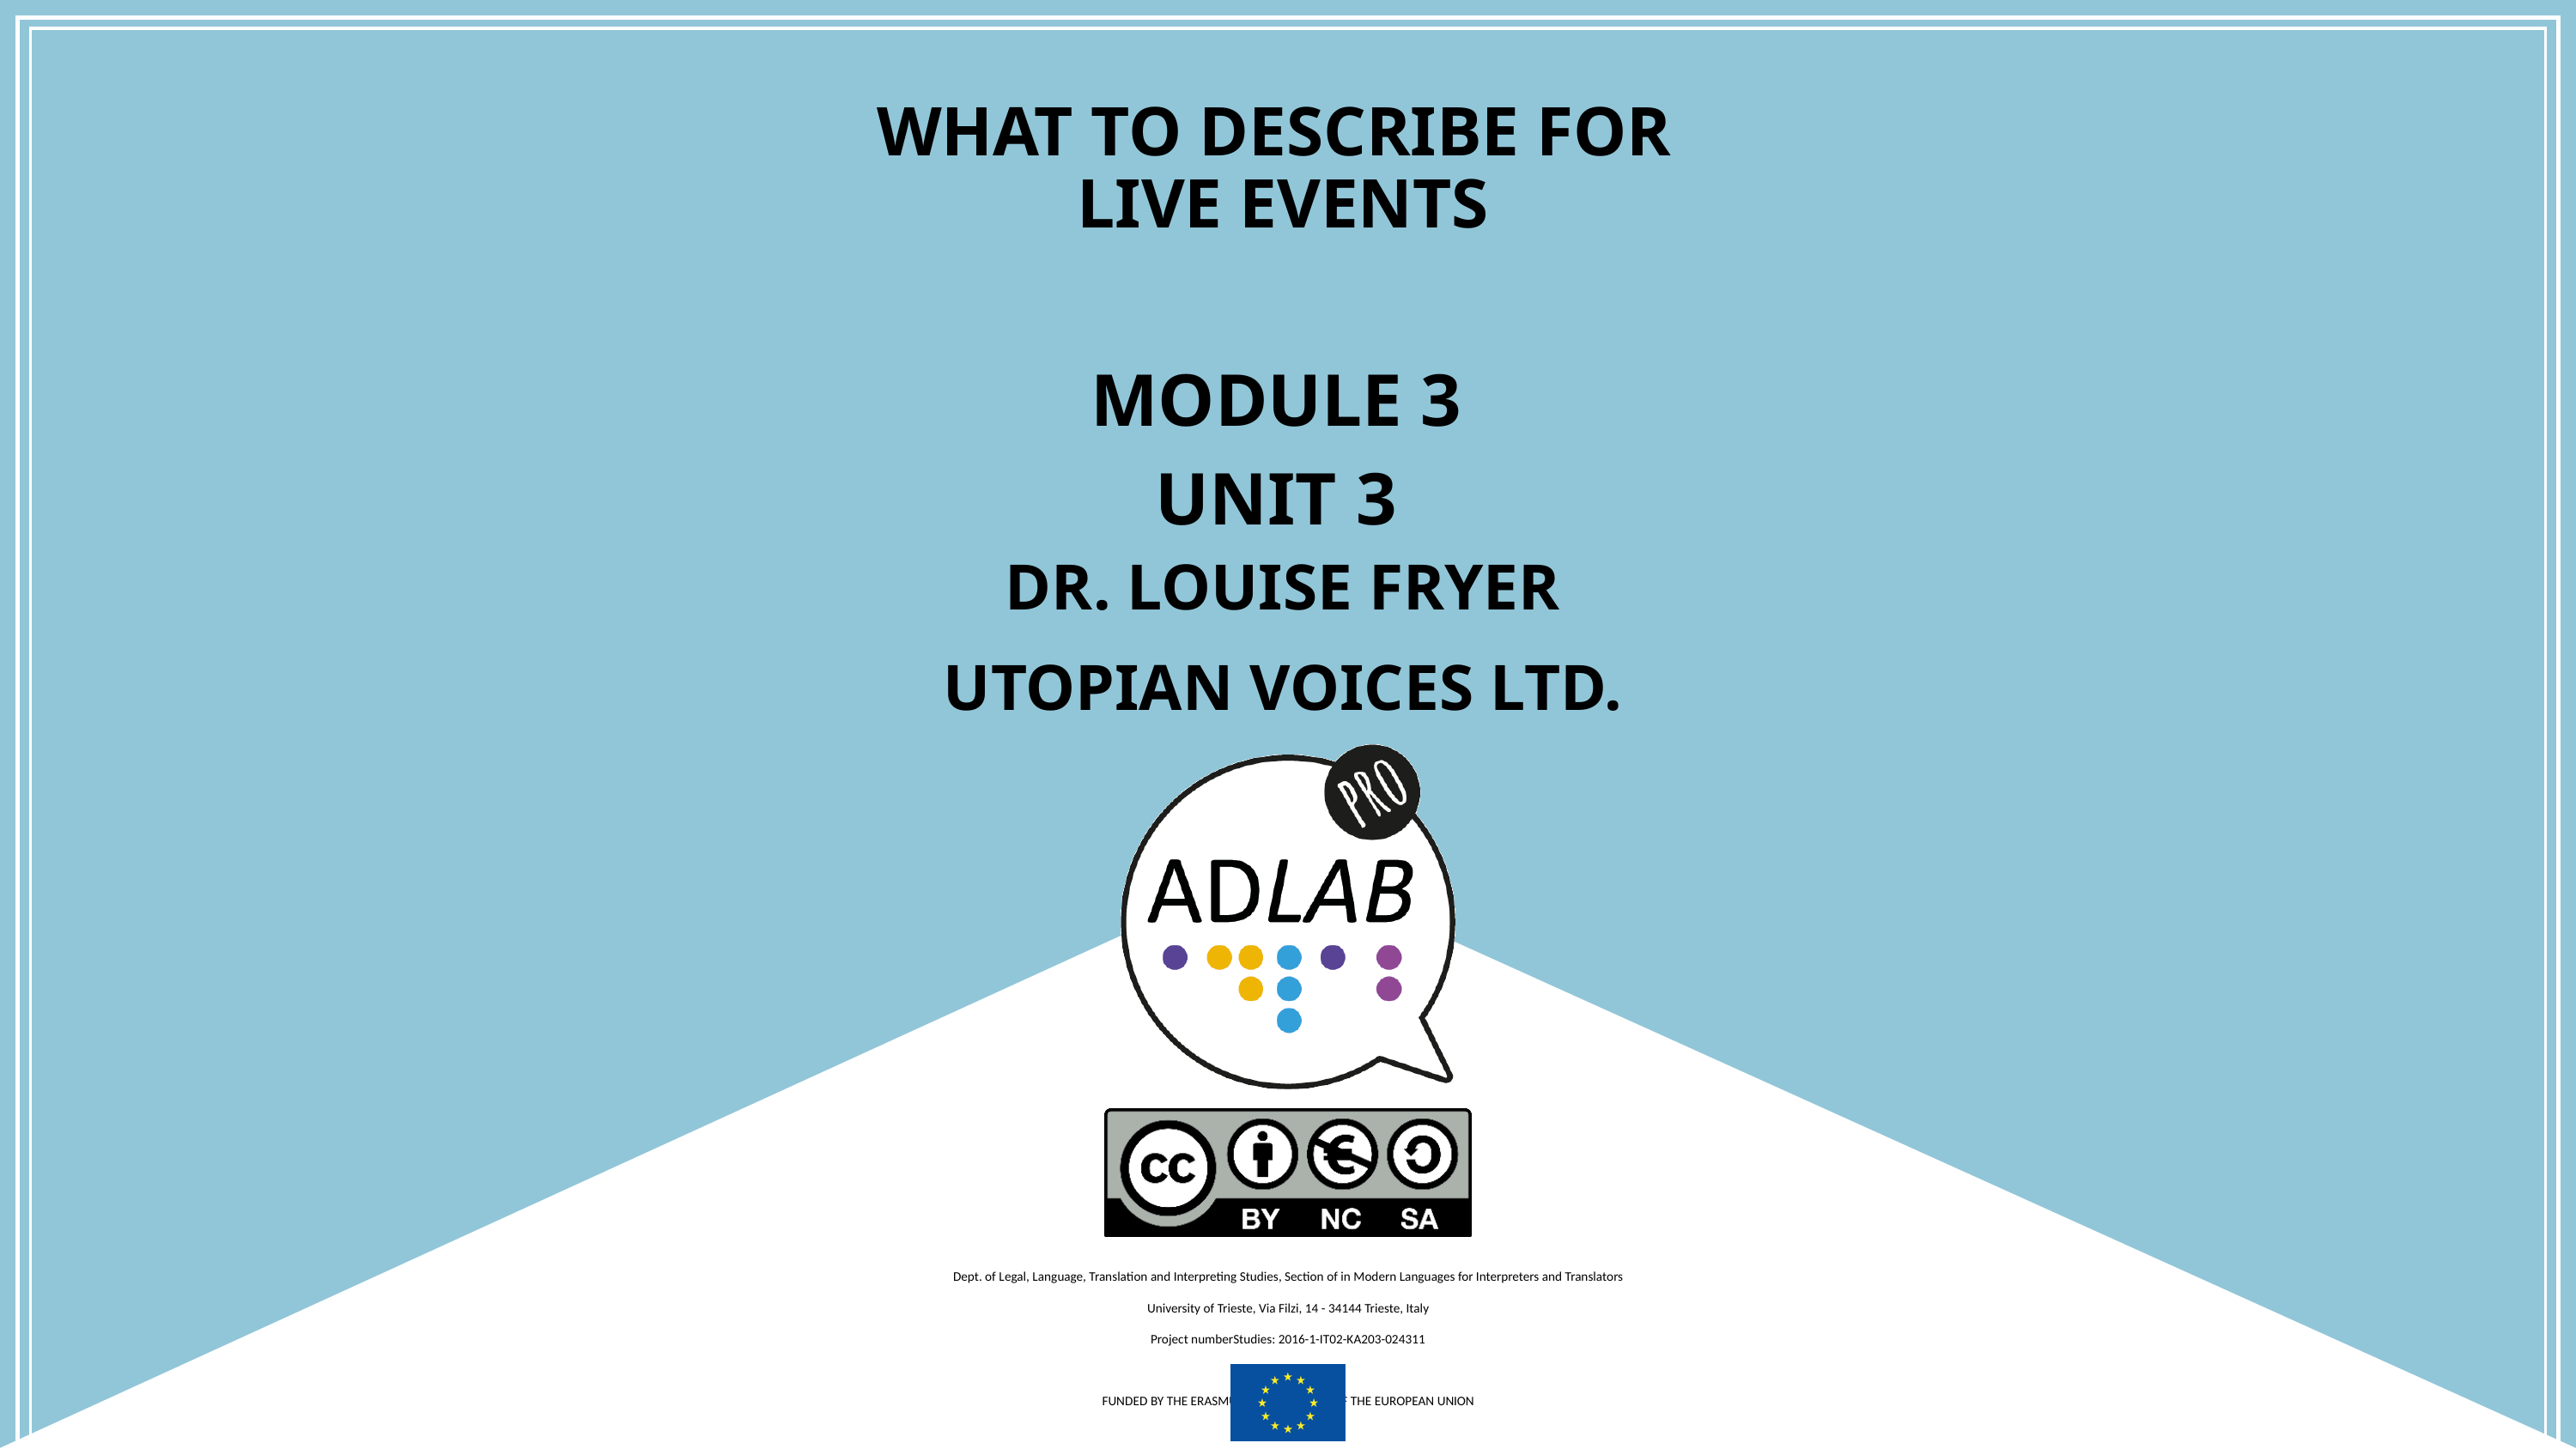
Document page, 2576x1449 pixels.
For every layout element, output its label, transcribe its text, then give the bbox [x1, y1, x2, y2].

list Dr. Louise Fryer [492, 549, 2074, 637]
picture [1230, 1364, 1346, 1441]
list Module 3 Unit 3 [489, 357, 2064, 646]
title What to Describe for live events [144, 91, 2422, 252]
picture [1104, 1108, 1472, 1237]
picture [1111, 736, 1465, 1089]
text_box Utopian Voices Ltd. [492, 650, 2074, 724]
